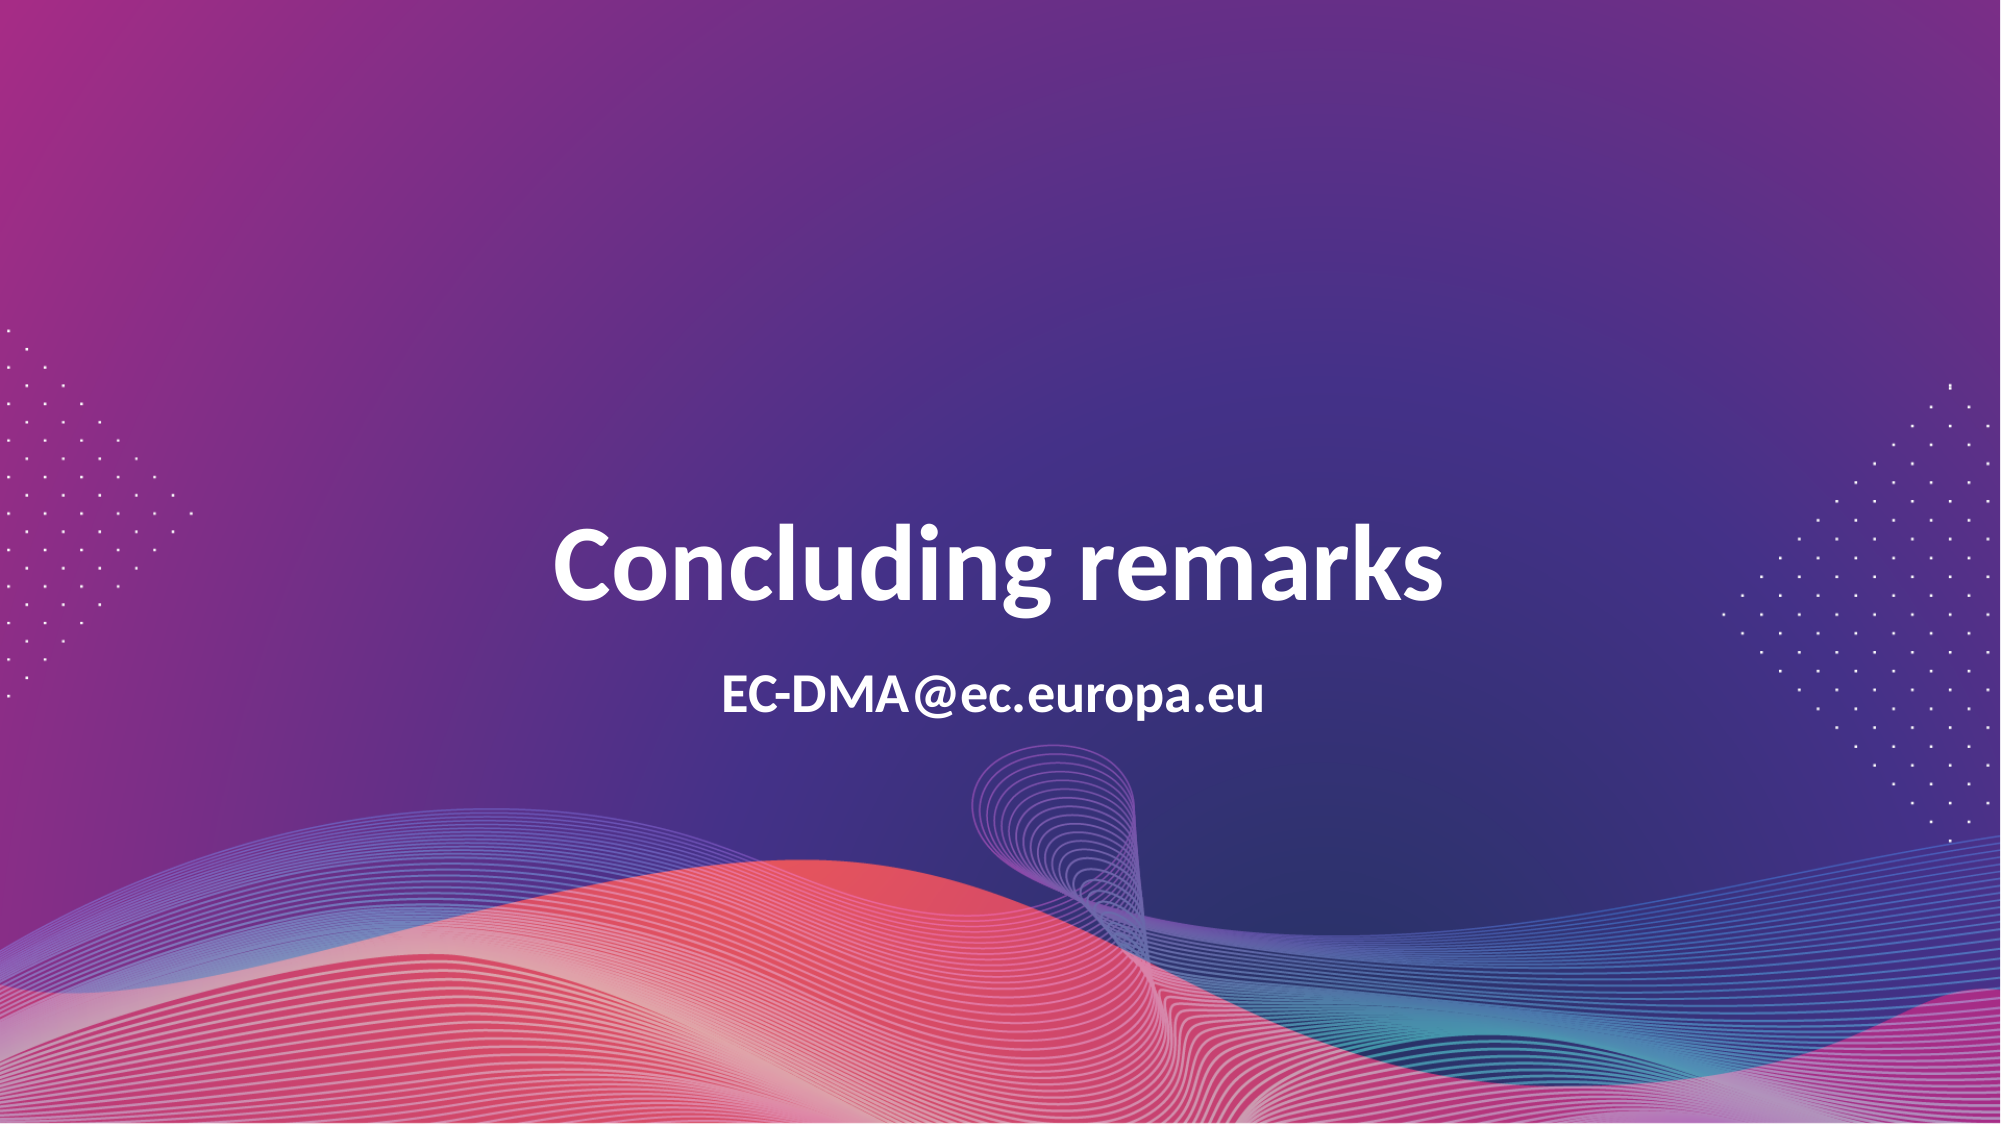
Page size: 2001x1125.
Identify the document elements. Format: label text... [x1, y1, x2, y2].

picture [0, 0, 2001, 1125]
title Concluding remarks EC-DMA@ec.europa.eu [249, 419, 1750, 862]
